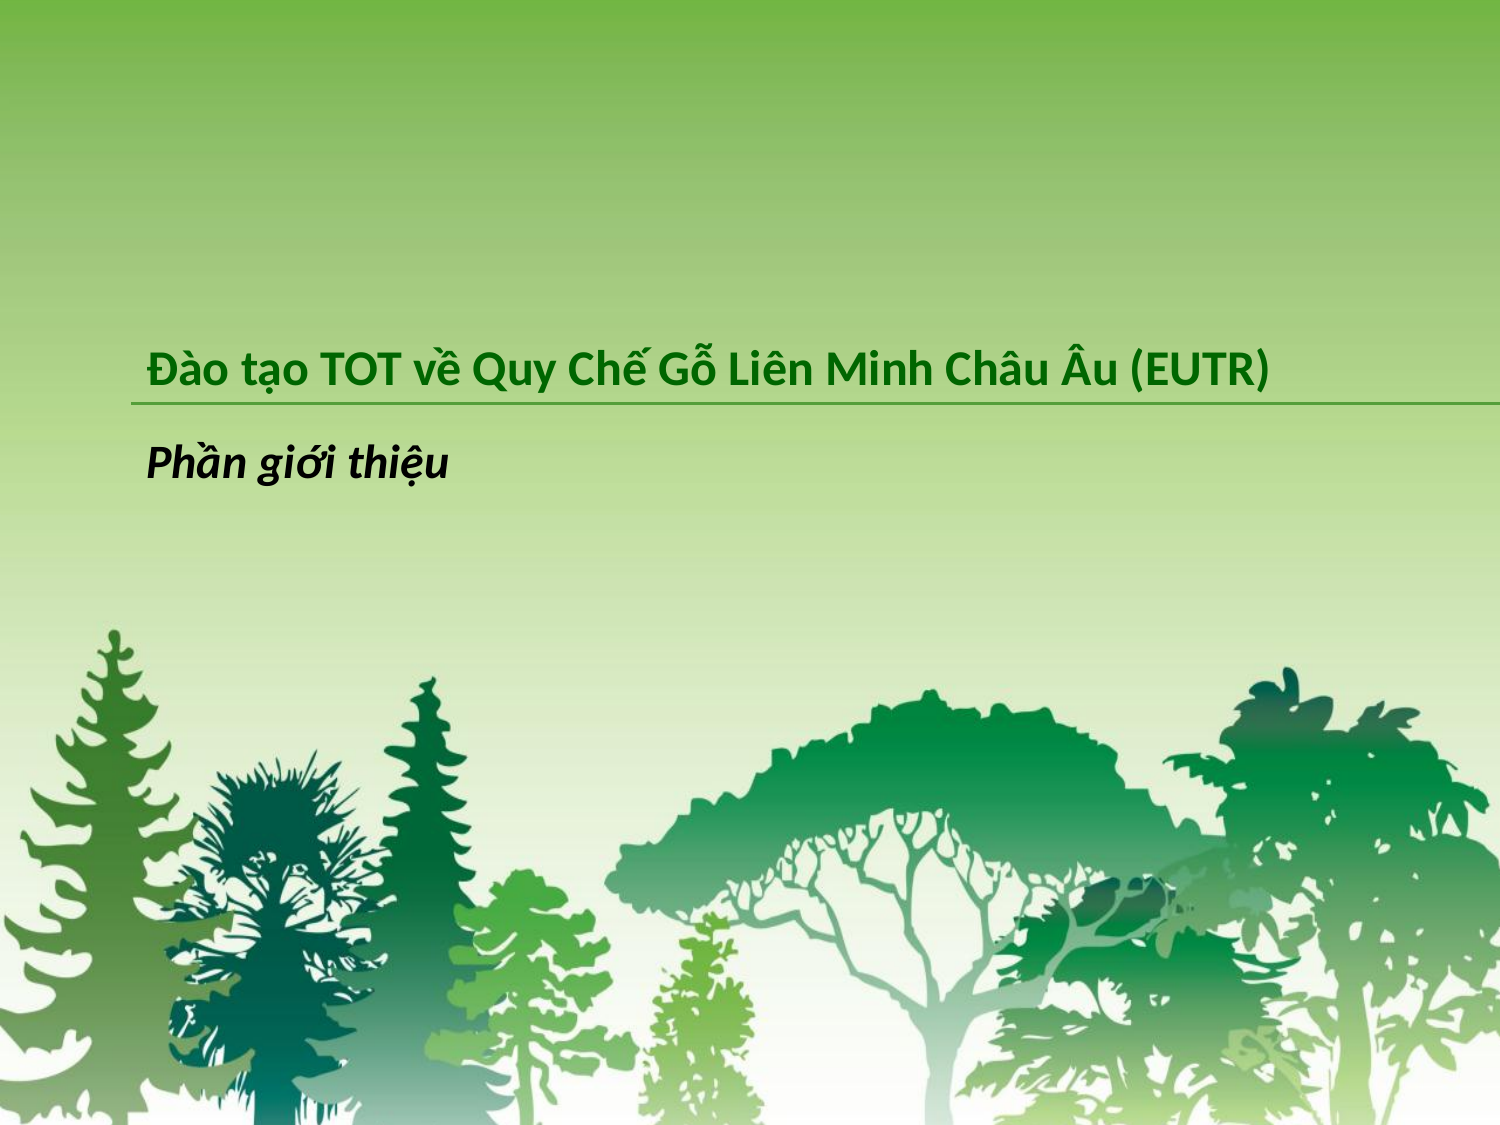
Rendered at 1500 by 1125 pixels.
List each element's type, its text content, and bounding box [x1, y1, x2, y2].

text_box Phần giới thiệu [131, 430, 1257, 497]
slide_number 2 [1120, 1065, 1458, 1125]
text_box Đào tạo TOT về Quy Chế Gỗ Liên Minh Châu Âu (EUTR) [131, 259, 1364, 403]
picture [0, 0, 1500, 1125]
